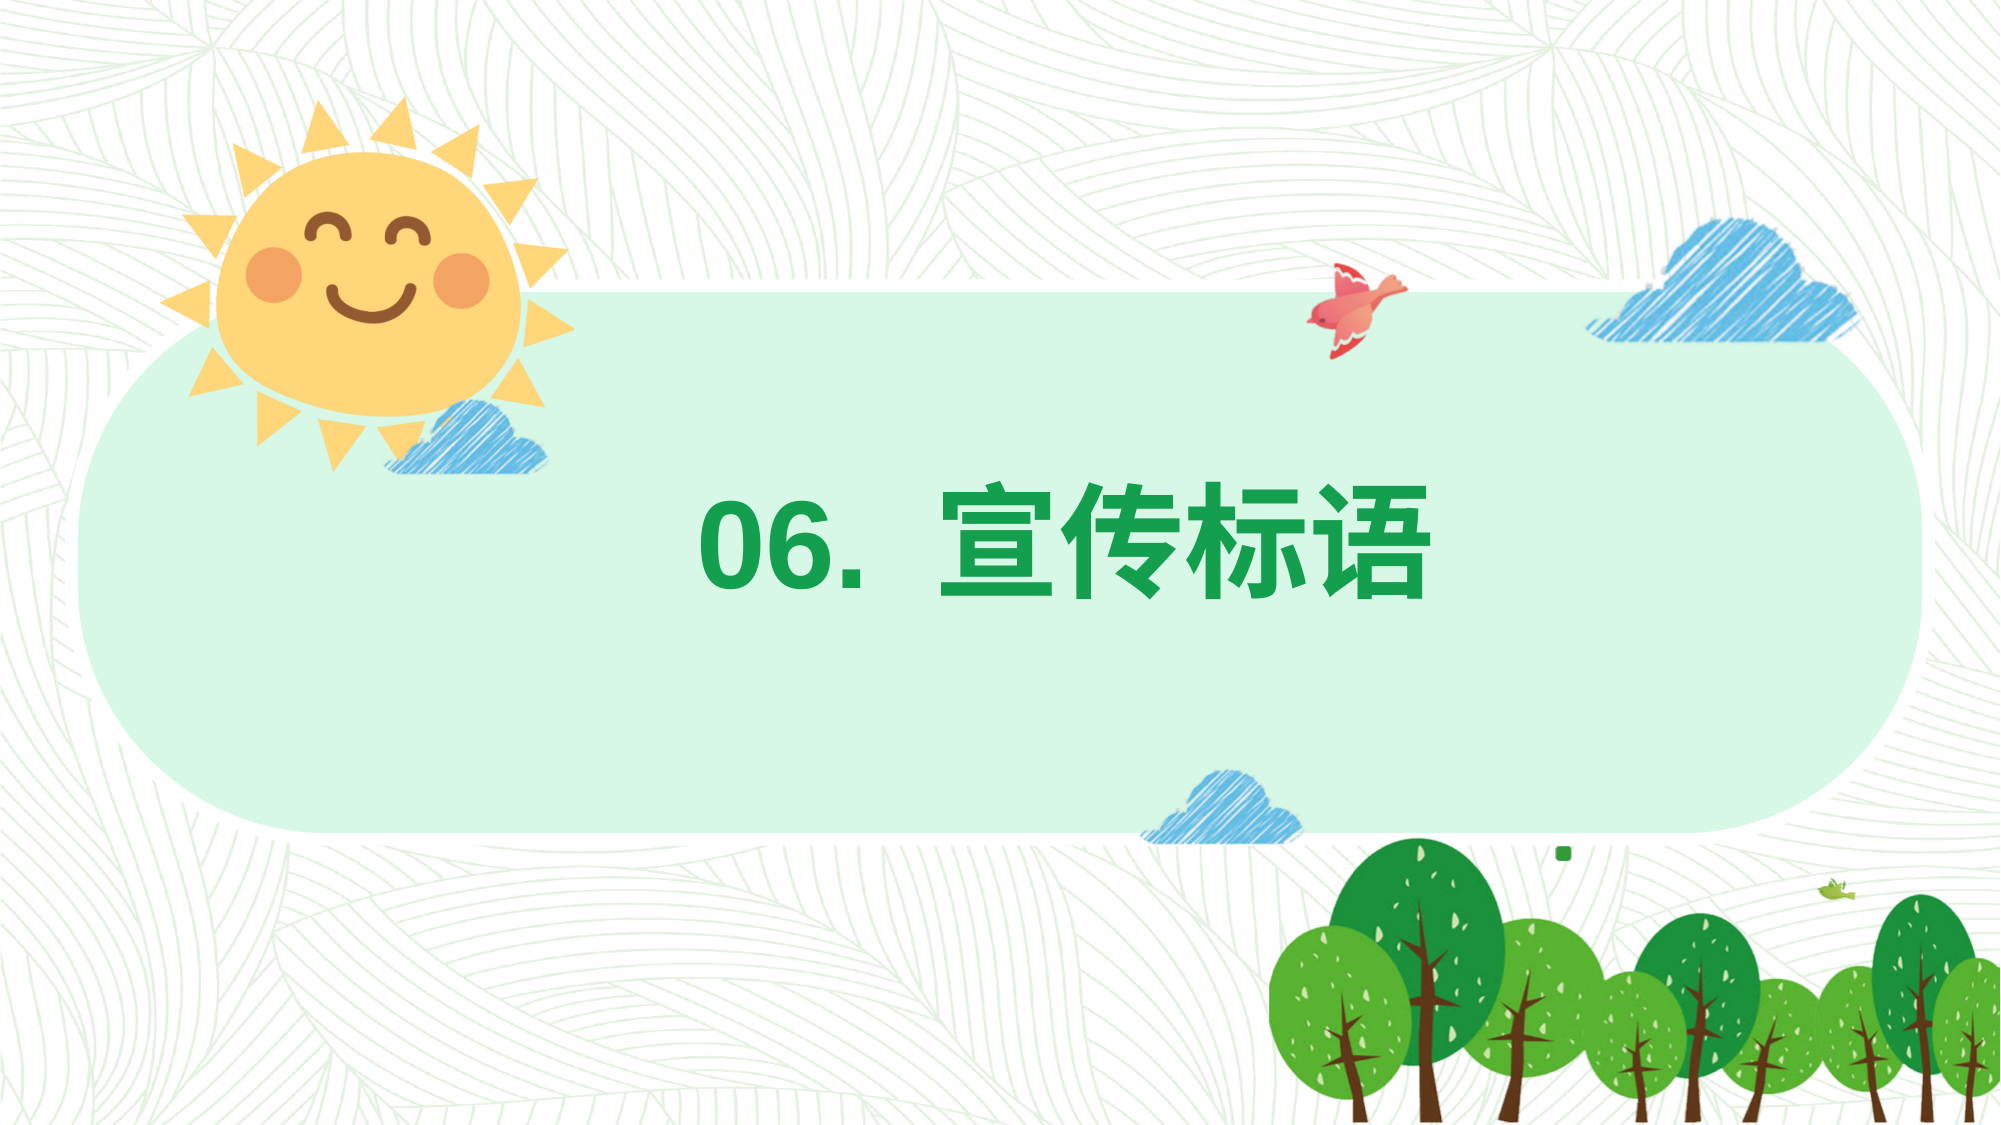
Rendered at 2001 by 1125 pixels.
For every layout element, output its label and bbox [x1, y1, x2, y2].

text_box [1563, 426, 1930, 821]
picture [2, 0, 2001, 1125]
text_box [70, 346, 437, 841]
